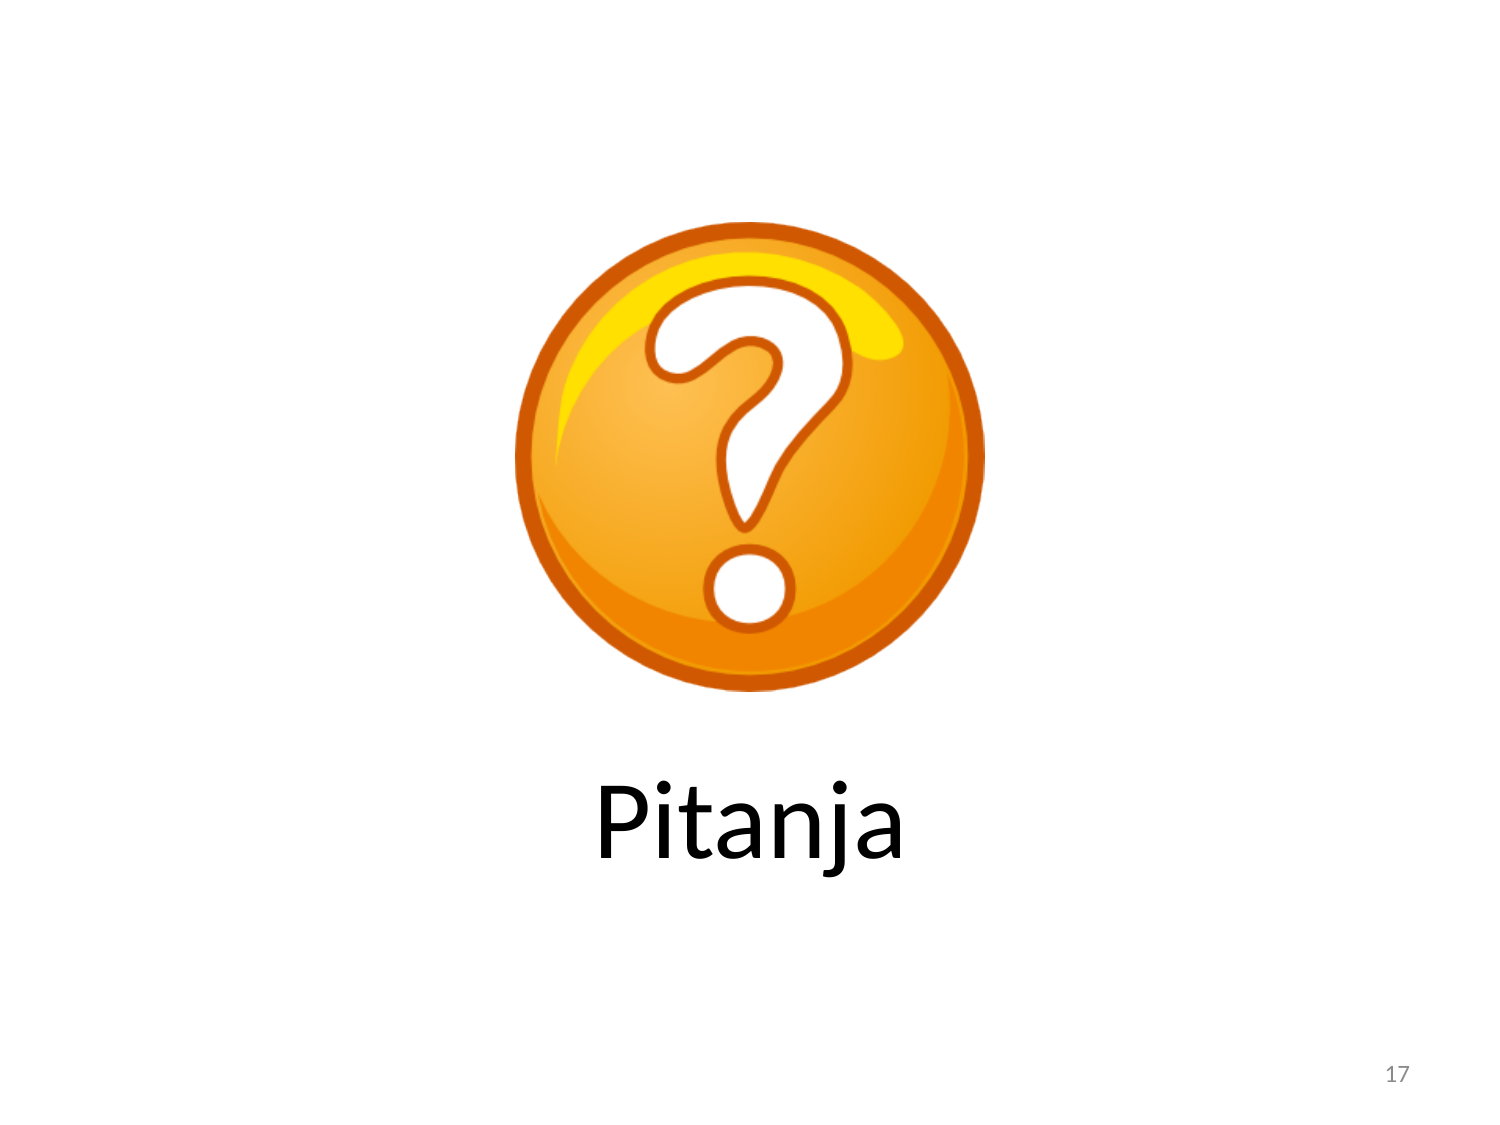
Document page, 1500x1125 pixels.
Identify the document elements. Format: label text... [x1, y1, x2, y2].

slide_number 17 [1074, 1042, 1425, 1103]
text_box Pitanja [579, 738, 923, 888]
picture [515, 222, 985, 692]
